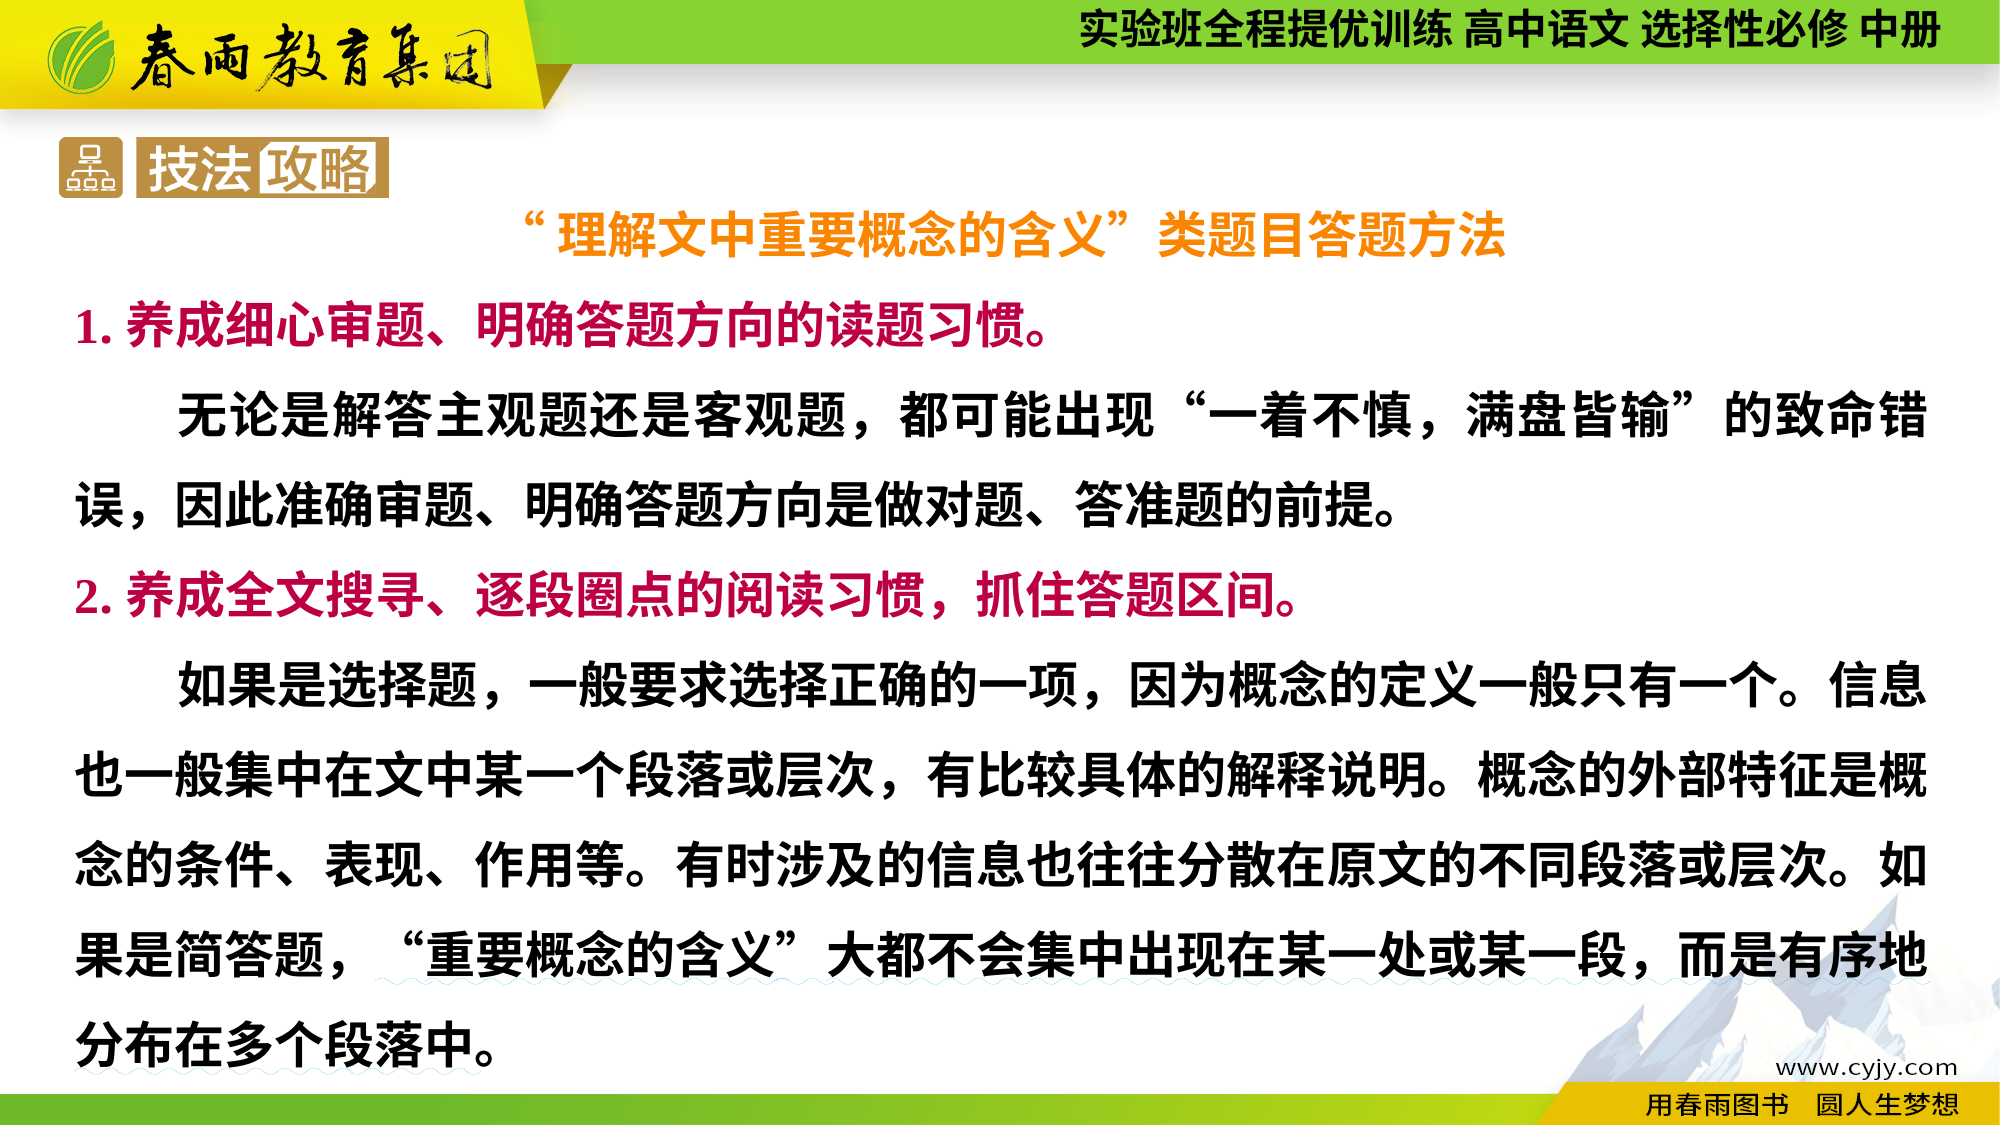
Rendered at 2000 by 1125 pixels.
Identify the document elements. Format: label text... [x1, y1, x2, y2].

picture [0, 0, 2000, 1125]
list “理解文中重要概念的含义”类题目答题方法 1.养成细心审题、明确答题方向的读题习惯。 无论是解答主观题还是客观题，都可能出现“一着不慎，满盘皆输”的致命错误，因此准确审题、明确答题方向是做对题、答准题的前提。 2.养成全文搜寻、逐段圈点的阅读习惯，抓住答题区间。 如果是选择题，一般要求选择正确的一项，因为概念的定义一般只有一个。信息也一般集中在文中某一个段落或层次，有比较具体的解释说明。概念的外部特征是概念的条件、表现、作用等。有时涉及的信息也往往分散在原文的不同段落或层次。如果是简答题，“重要概念的含义”大都不会集中出现在某一处或某一段，而是有序地分布在多个段落中。 [59, 166, 1944, 1091]
